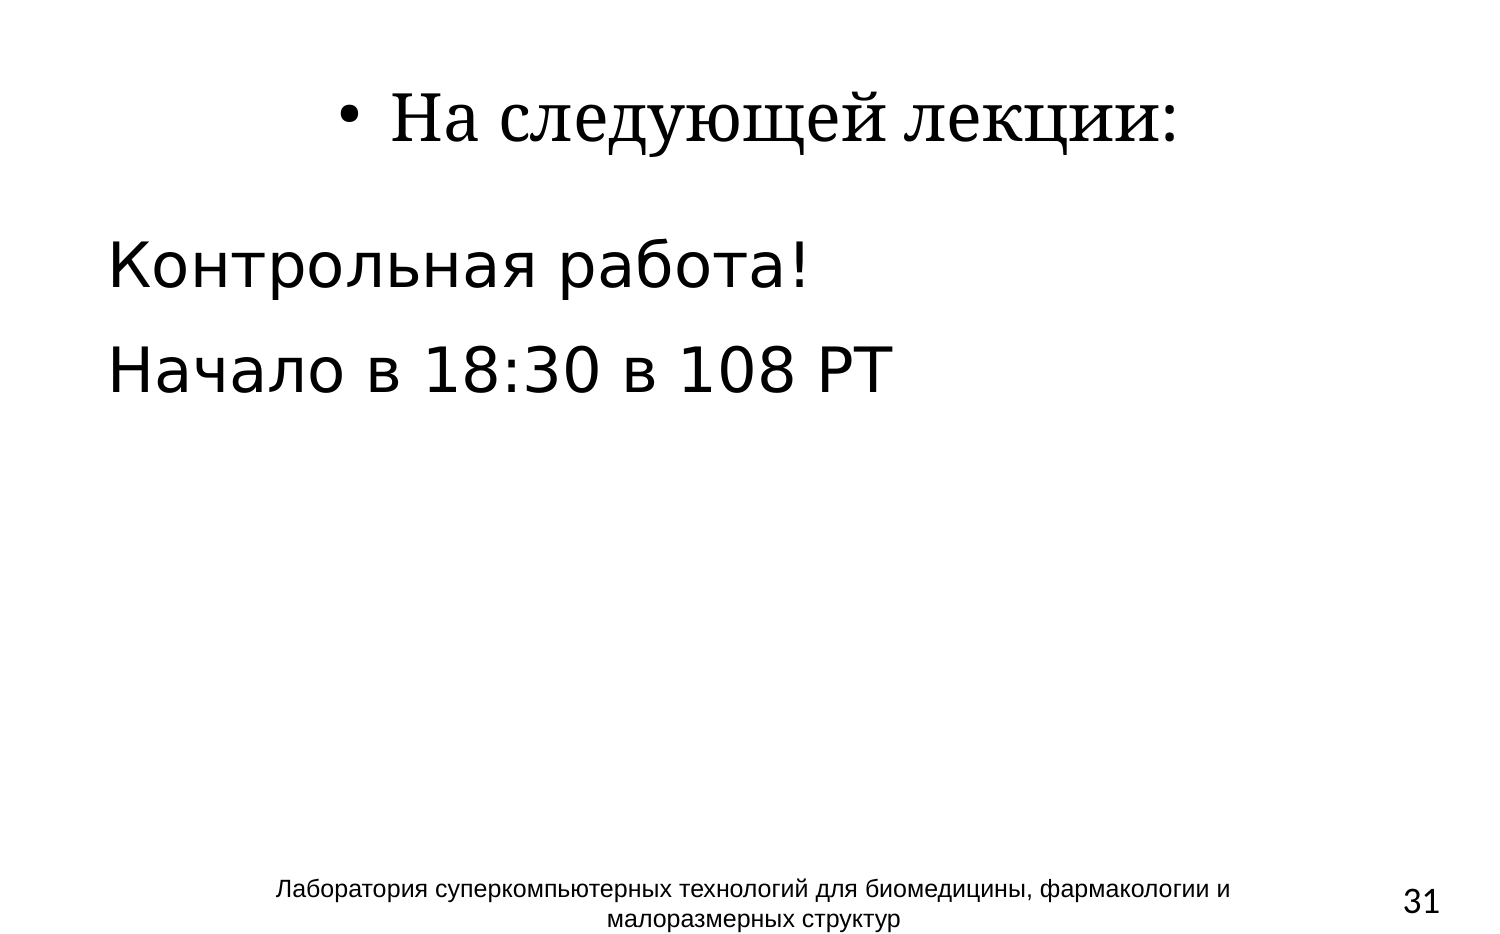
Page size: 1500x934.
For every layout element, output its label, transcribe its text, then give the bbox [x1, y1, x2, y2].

title На следующей лекции: [75, 29, 1425, 201]
text_box 31 [1387, 868, 1473, 918]
list Контрольная работа! Начало в 18:30 в 108 РТ [75, 217, 1425, 760]
text_box Лаборатория суперкомпьютерных технологий для биомедицины, фармакологии и малоразмерных структур [171, 864, 1338, 915]
